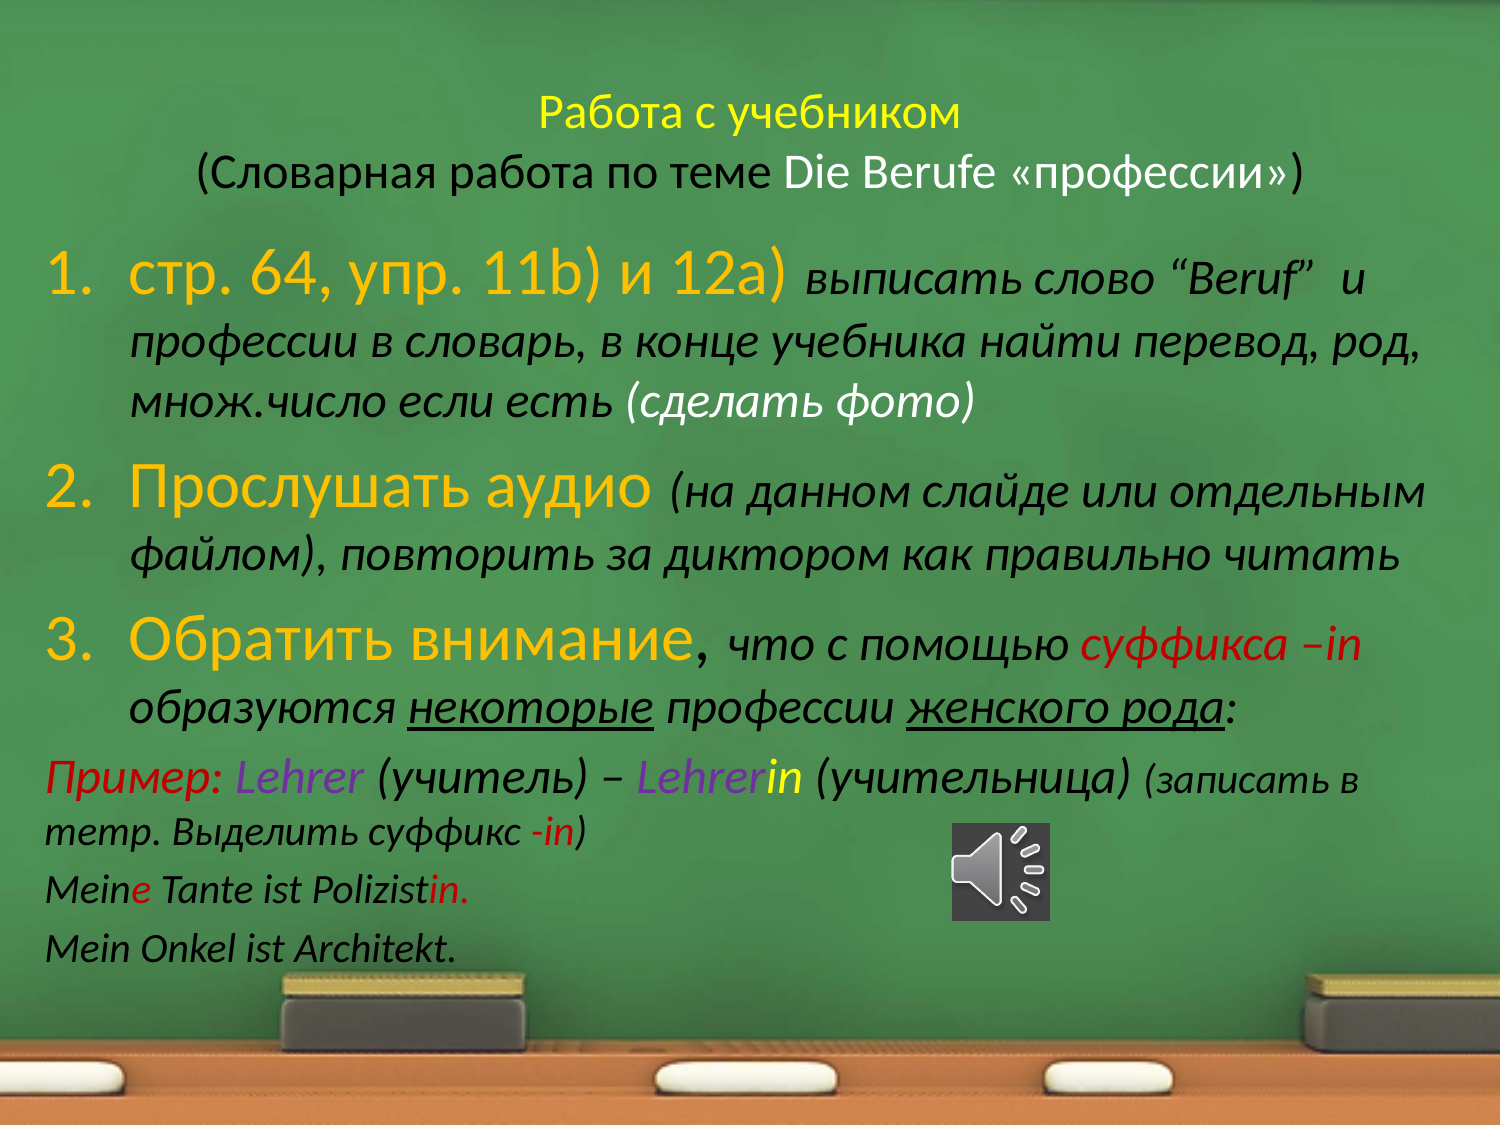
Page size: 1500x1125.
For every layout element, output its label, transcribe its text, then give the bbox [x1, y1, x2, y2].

title Работа с учебником (Словарная работа по теме Die Berufe «профессии») [75, 45, 1425, 219]
picture [950, 822, 1051, 923]
list стр. 64, упр. 11b) и 12a) выписать слово “Beruf” и профессии в словарь, в конце учебника найти перевод, род, множ.число если есть (сделать фото) Прослушать аудио (на данном слайде или отдельным файлом), повторить за диктором как правильно читать Обратить внимание, что с помощью суффикса –in образуются некоторые профессии женского рода: Пример: Lehrer (учитель) – Lehrerin (учительница) (записать в тетр. Выделить суффикс -in) Meine Tante ist Polizistin. Mein Onkel ist Architekt. [29, 219, 1483, 1000]
